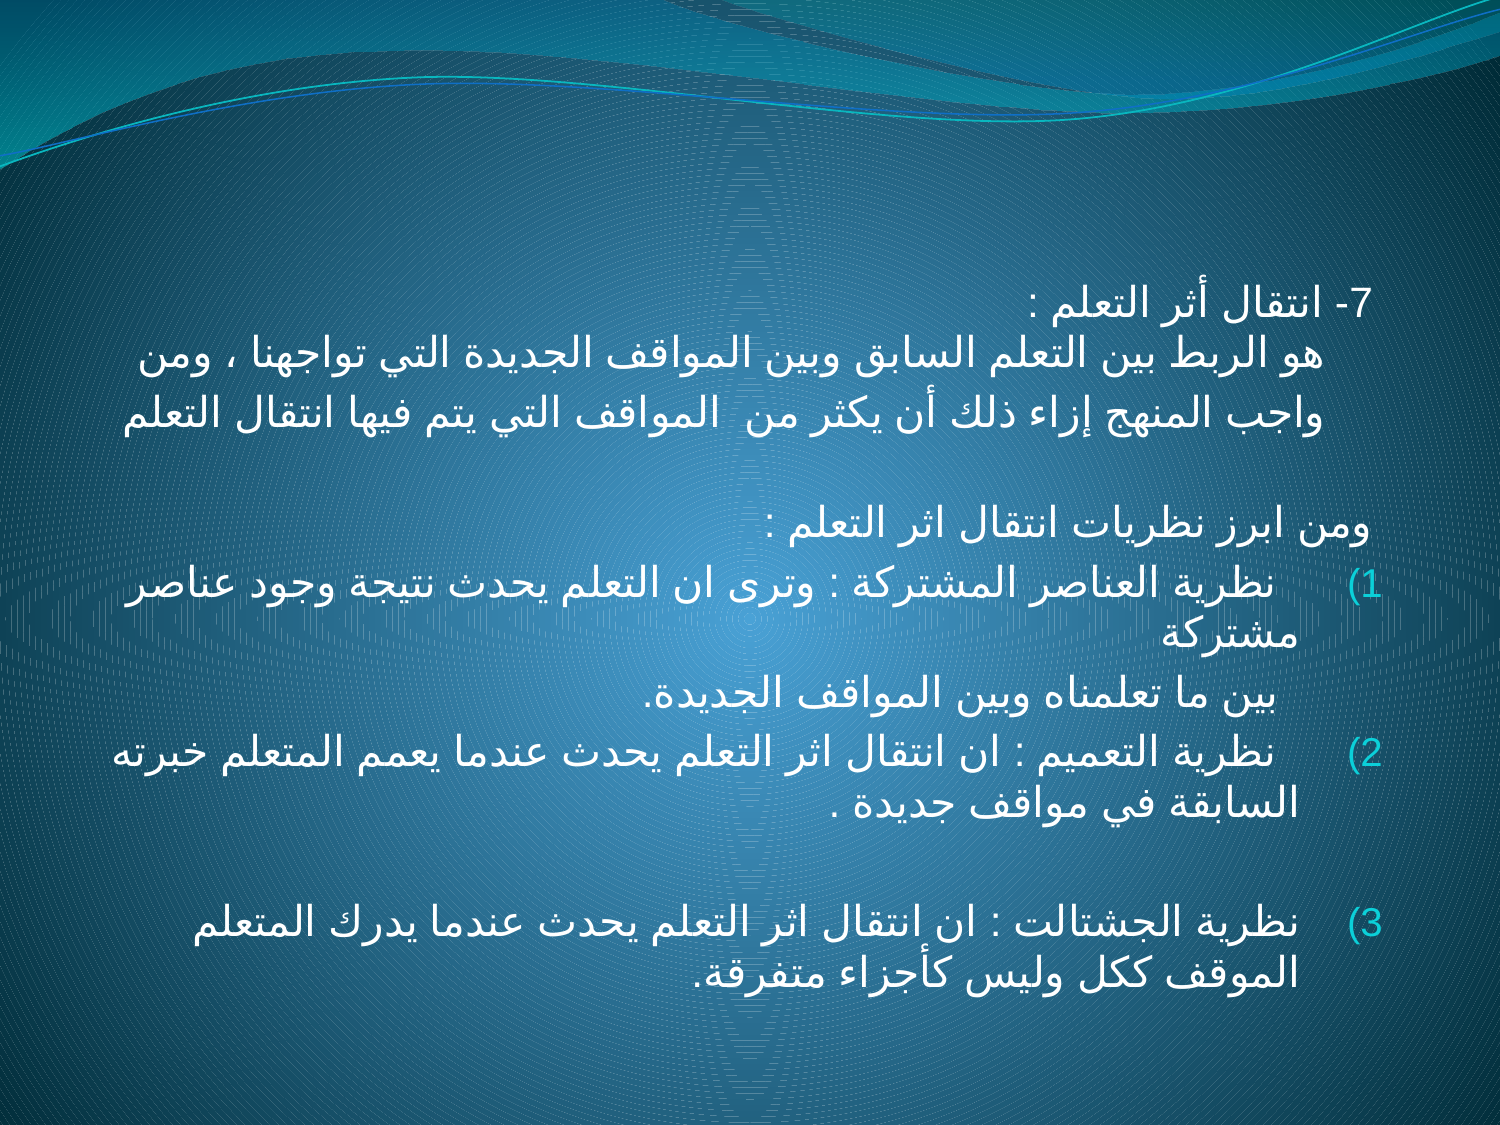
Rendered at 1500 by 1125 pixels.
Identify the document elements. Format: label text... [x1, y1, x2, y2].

subtitle 7- انتقال أثر التعلم : هو الربط بين التعلم السابق وبين المواقف الجديدة التي تواجهنا ، ومن واجب المنهج إزاء ذلك أن يكثر من المواقف التي يتم فيها انتقال التعلم ومن ابرز نظريات انتقال اثر التعلم : نظرية العناصر المشتركة : وترى ان التعلم يحدث نتيجة وجود عناصر مشتركة بين ما تعلمناه وبين المواقف الجديدة. نظرية التعميم : ان انتقال اثر التعلم يحدث عندما يعمم المتعلم خبرته السابقة في مواقف جديدة . نظرية الجشتالت : ان انتقال اثر التعلم يحدث عندما يدرك المتعلم الموقف ككل وليس كأجزاء متفرقة. [87, 267, 1376, 1083]
